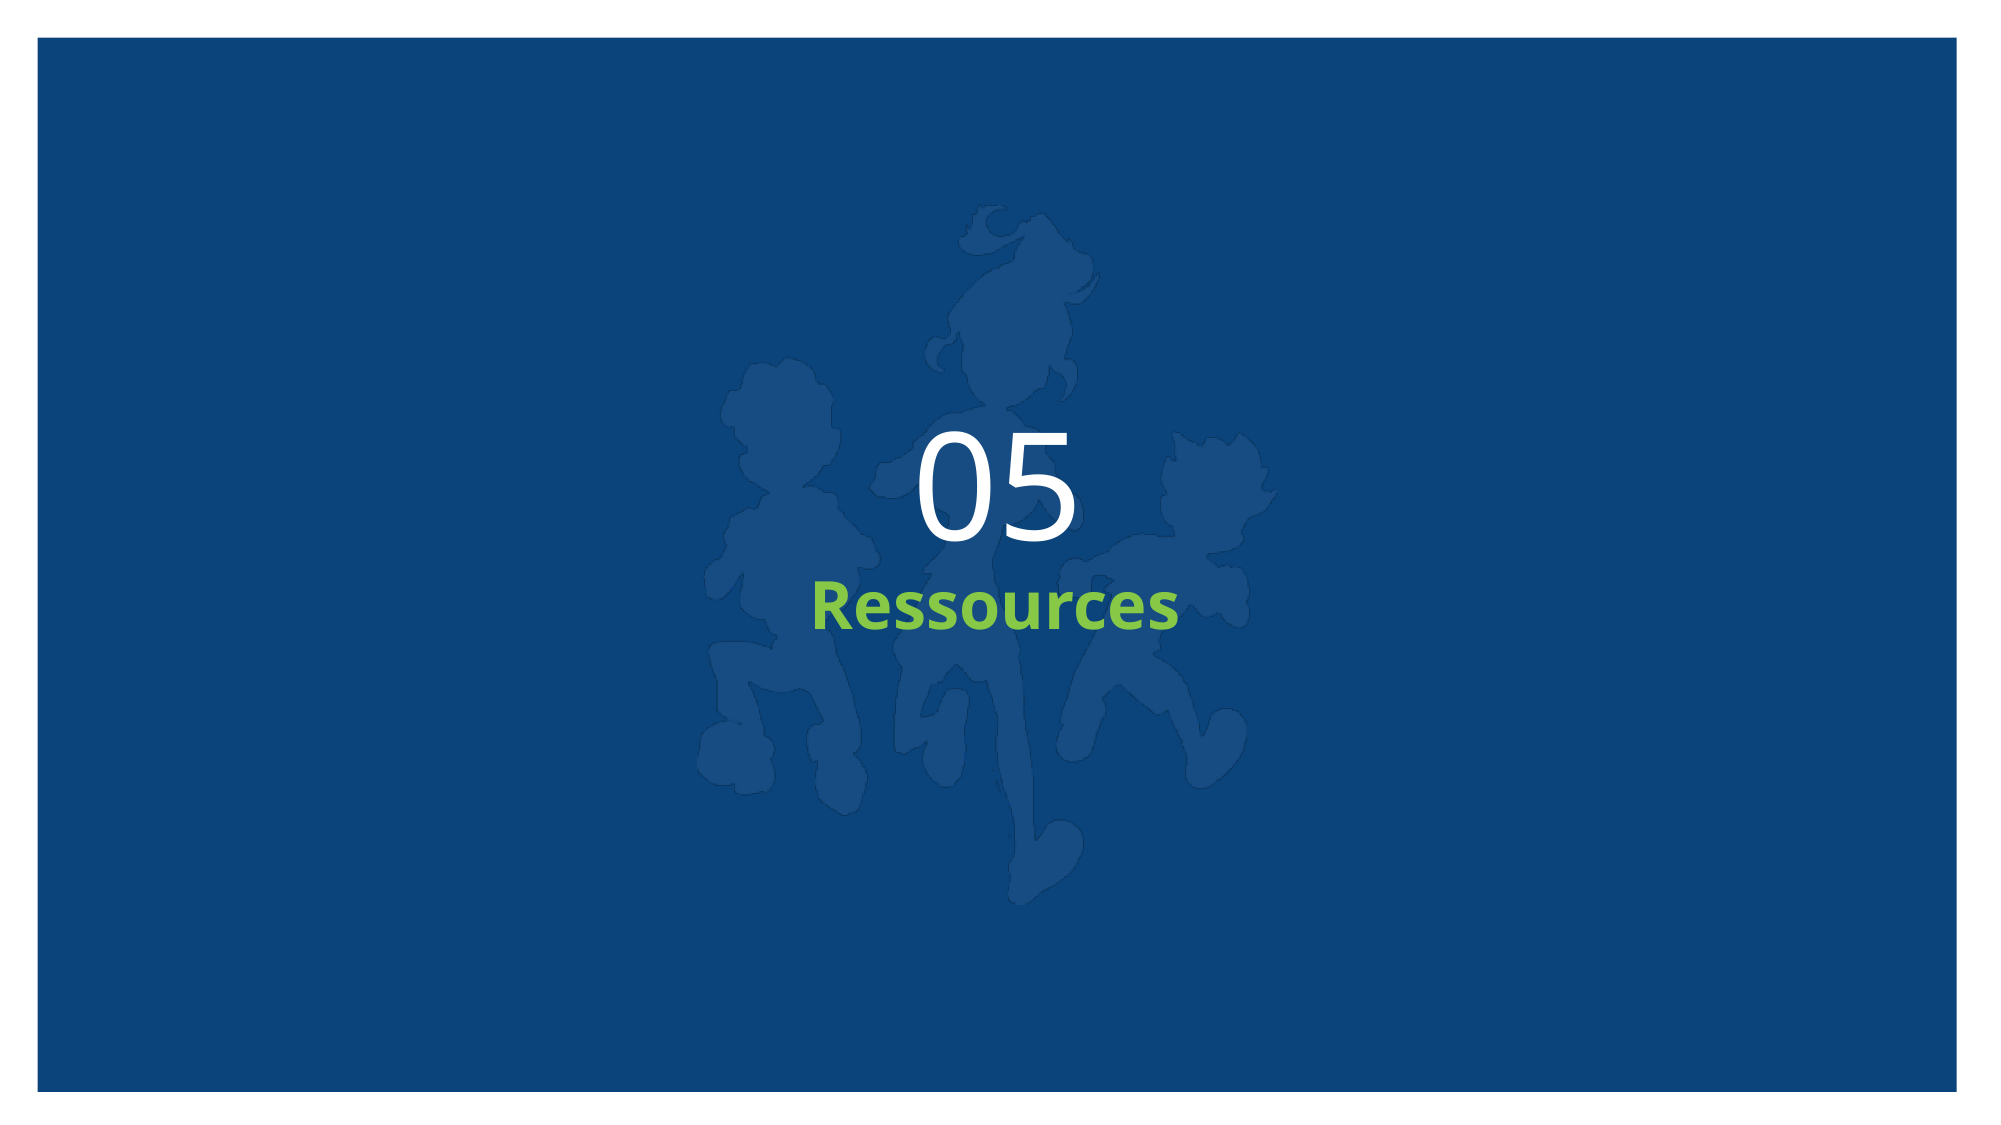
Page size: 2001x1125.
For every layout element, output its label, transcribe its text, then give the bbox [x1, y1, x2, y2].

picture [697, 204, 1278, 555]
text_box 05 [865, 383, 1130, 579]
text_box Ressources [466, 555, 1524, 651]
picture [697, 651, 1278, 905]
